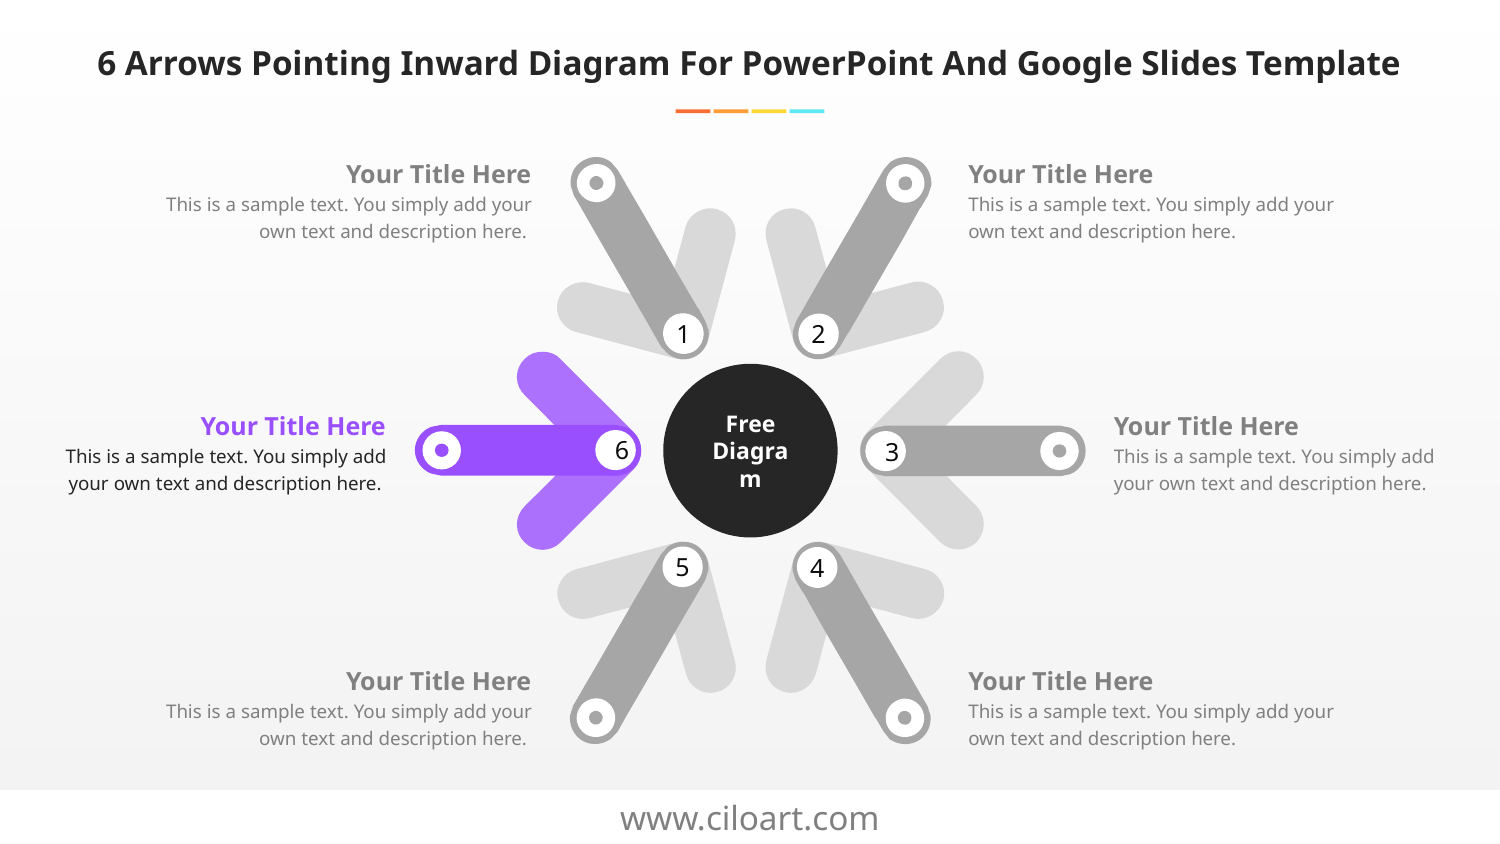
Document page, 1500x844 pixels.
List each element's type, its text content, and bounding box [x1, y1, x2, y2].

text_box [555, 538, 739, 747]
text_box Your Title Here This is a sample text. You simply add your own text and description here. [135, 659, 532, 750]
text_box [414, 351, 644, 553]
text_box Free Diagram [663, 363, 838, 538]
text_box Your Title Here This is a sample text. You simply add your own text and description here. [968, 152, 1365, 243]
text_box Your Title Here This is a sample text. You simply add your own text and description here. [968, 659, 1365, 750]
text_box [857, 348, 1086, 550]
text_box Your Title Here This is a sample text. You simply add your own text and description here. [63, 404, 387, 495]
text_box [553, 154, 737, 363]
text_box Your Title Here This is a sample text. You simply add your own text and description here. [135, 152, 532, 243]
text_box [764, 538, 948, 747]
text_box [762, 155, 946, 363]
title 6 Arrows Pointing Inward Diagram For PowerPoint And Google Slides Template [63, 21, 1437, 104]
text_box Your Title Here This is a sample text. You simply add your own text and description here. [1113, 404, 1437, 495]
